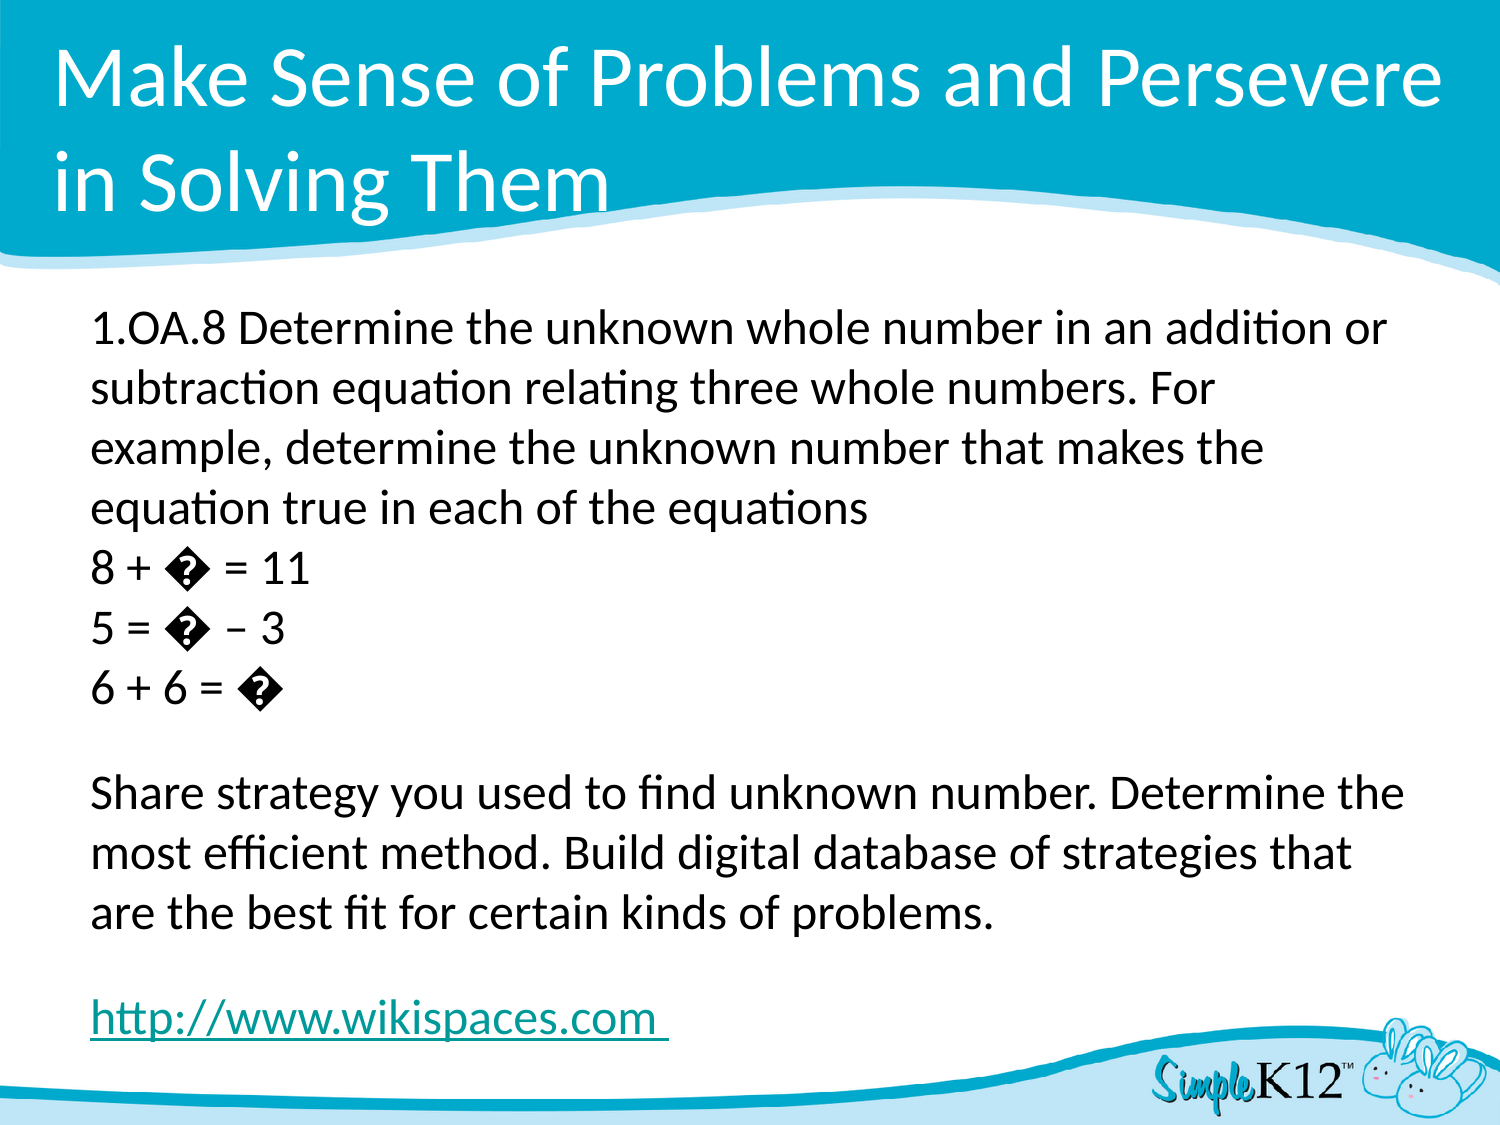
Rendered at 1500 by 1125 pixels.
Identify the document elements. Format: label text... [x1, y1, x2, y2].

title Make Sense of Problems and Persevere in Solving Them [37, 3, 1475, 244]
picture [0, 0, 1500, 1125]
list 1.OA.8 Determine the unknown whole number in an addition or subtraction equation relating three whole numbers. For example, determine the unknown number that makes the equation true in each of the equations 8 + � = 11 5 = � – 3 6 + 6 = � Share strategy you used to find unknown number. Determine the most efficient method. Build digital database of strategies that are the best fit for certain kinds of problems. http://www.wikispaces.com [75, 279, 1425, 1060]
